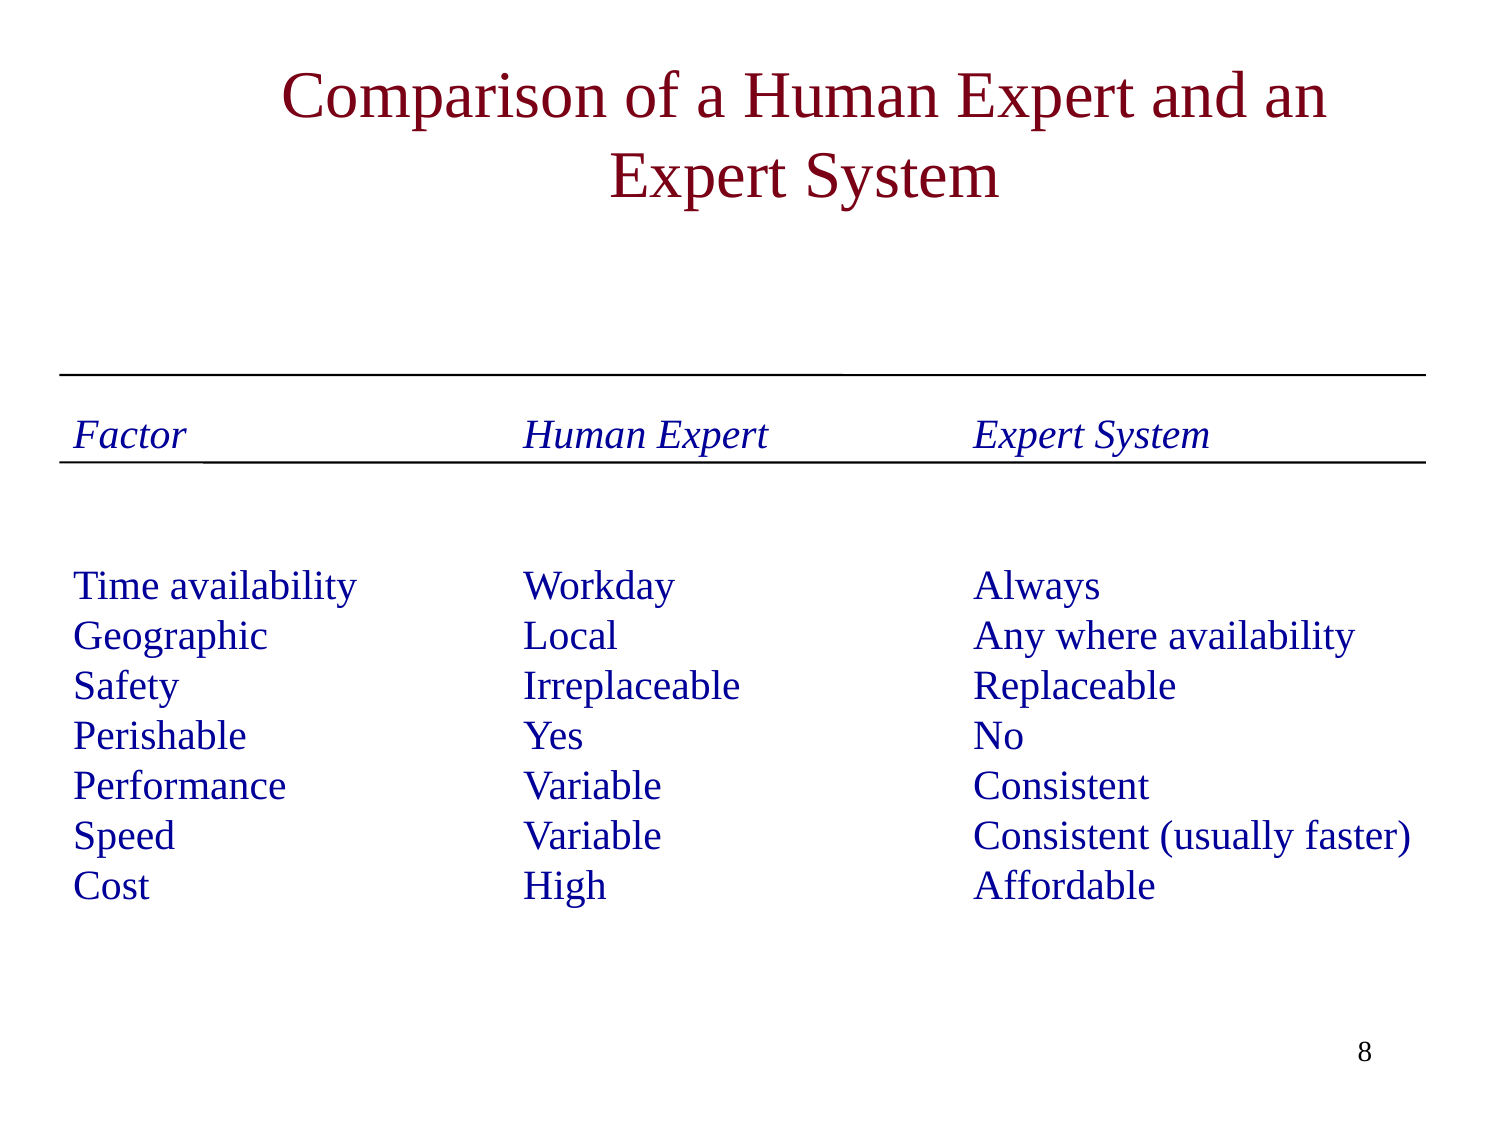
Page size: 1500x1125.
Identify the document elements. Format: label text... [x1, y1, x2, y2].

title Comparison of a Human Expert and an Expert System [184, 36, 1427, 226]
text_box Factor Human Expert Expert System Time availability Workday Always Geographic Local Any where availability Safety Irreplaceable Replaceable Perishable Yes No Performance Variable Consistent Speed Variable Consistent (usually faster) Cost High Affordable [58, 299, 1427, 915]
slide_number 8 [1074, 1024, 1388, 1101]
